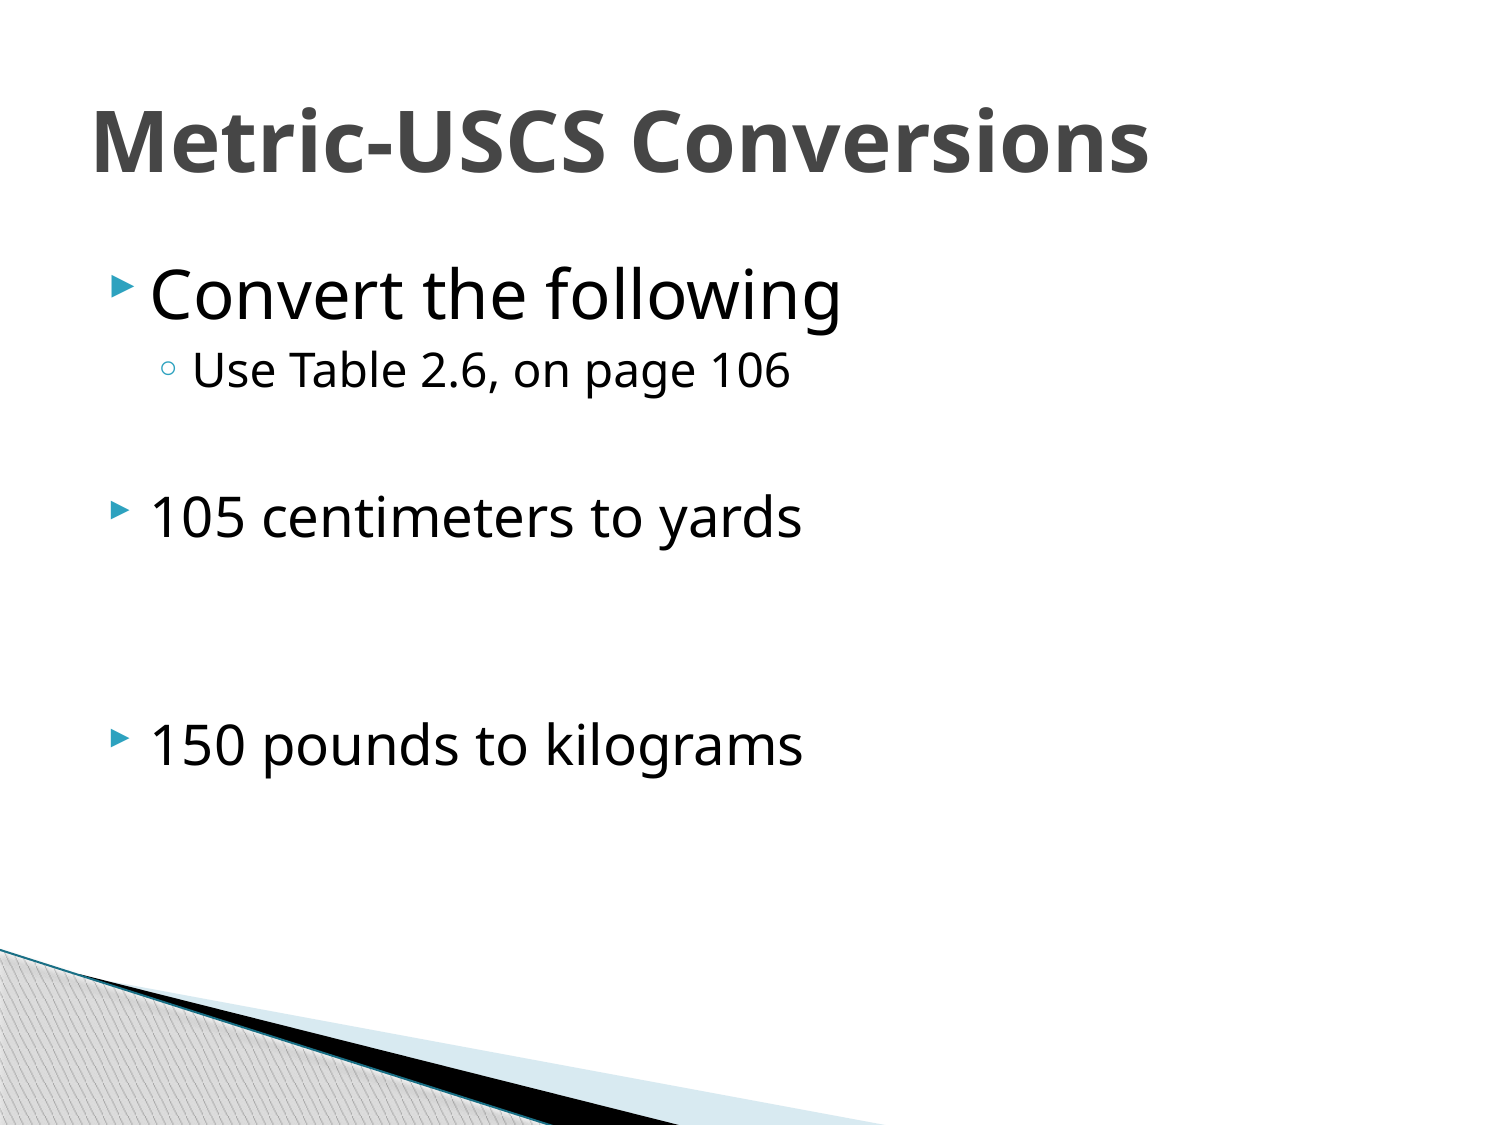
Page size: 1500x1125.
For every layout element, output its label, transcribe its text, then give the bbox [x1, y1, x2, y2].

list Convert the following Use Table 2.6, on page 106 105 centimeters to yards 150 pounds to kilograms [75, 243, 1425, 986]
title Metric-USCS Conversions [75, 45, 1425, 233]
